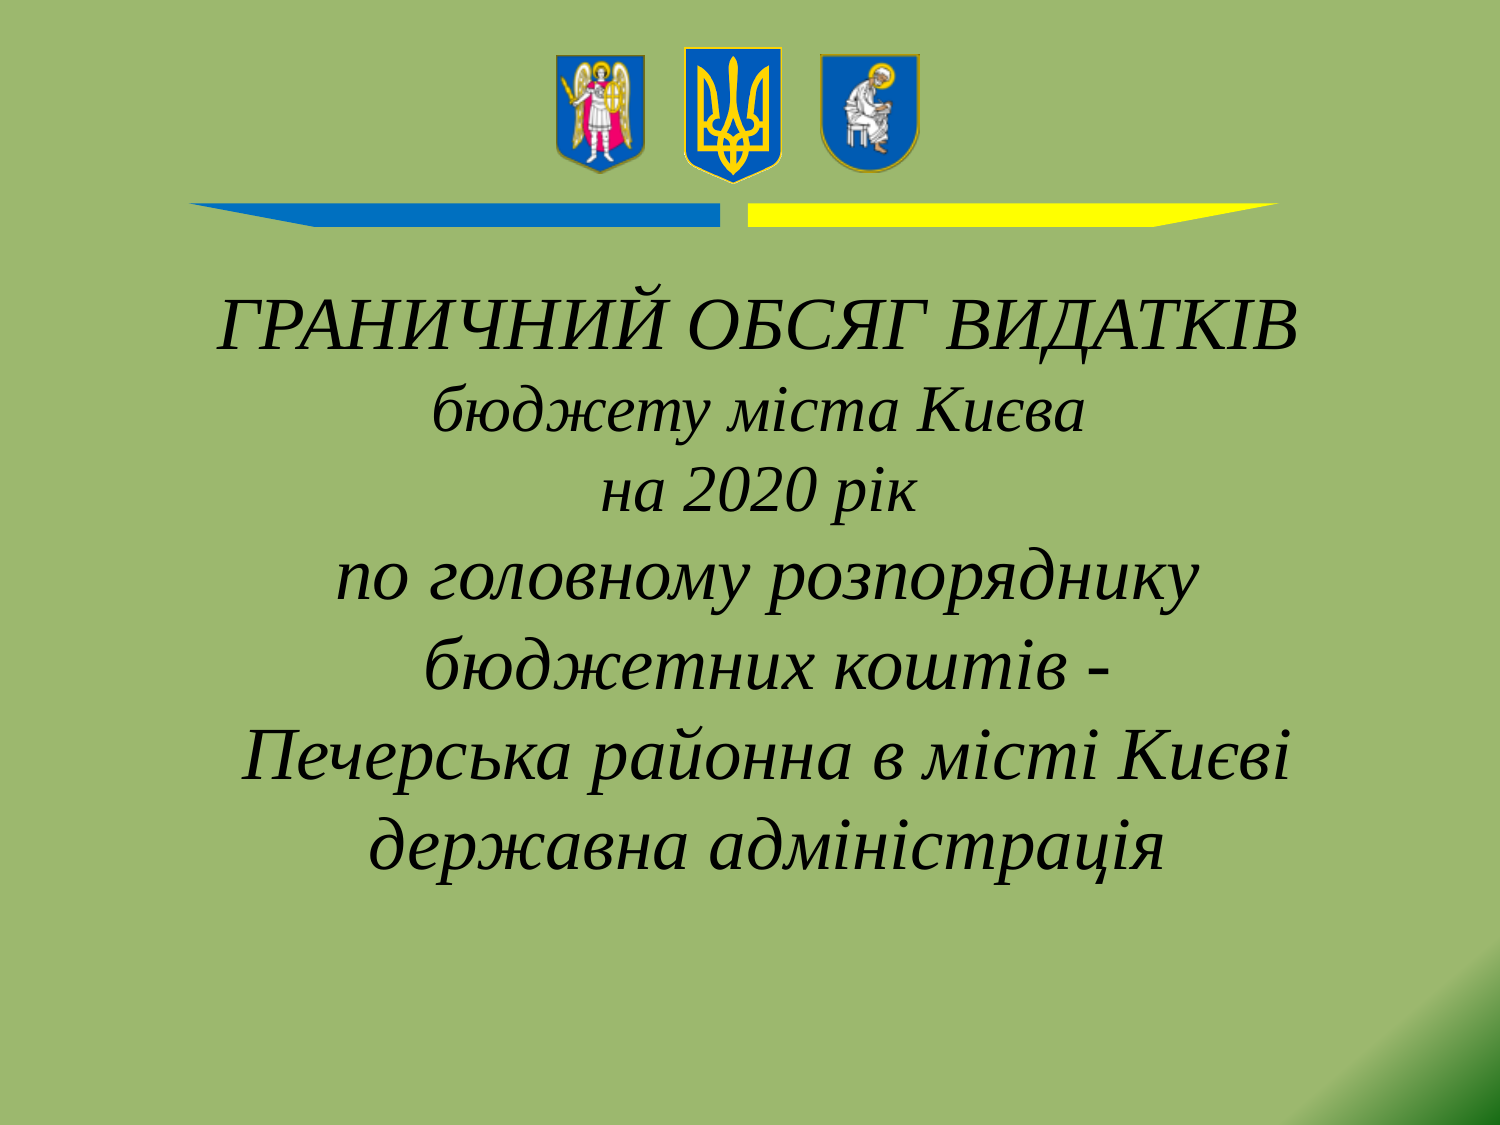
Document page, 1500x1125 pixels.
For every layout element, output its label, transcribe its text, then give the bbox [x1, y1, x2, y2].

picture [555, 54, 646, 174]
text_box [187, 202, 1280, 228]
picture [820, 53, 920, 174]
text_box ГРАНИЧНИЙ ОБСЯГ ВИДАТКІВ бюджету міста Києва на 2020 рік по головному розпоряднику бюджетних коштів - Печерська районна в місті Києві державна адміністрація [82, 267, 1454, 1005]
picture [683, 47, 783, 185]
